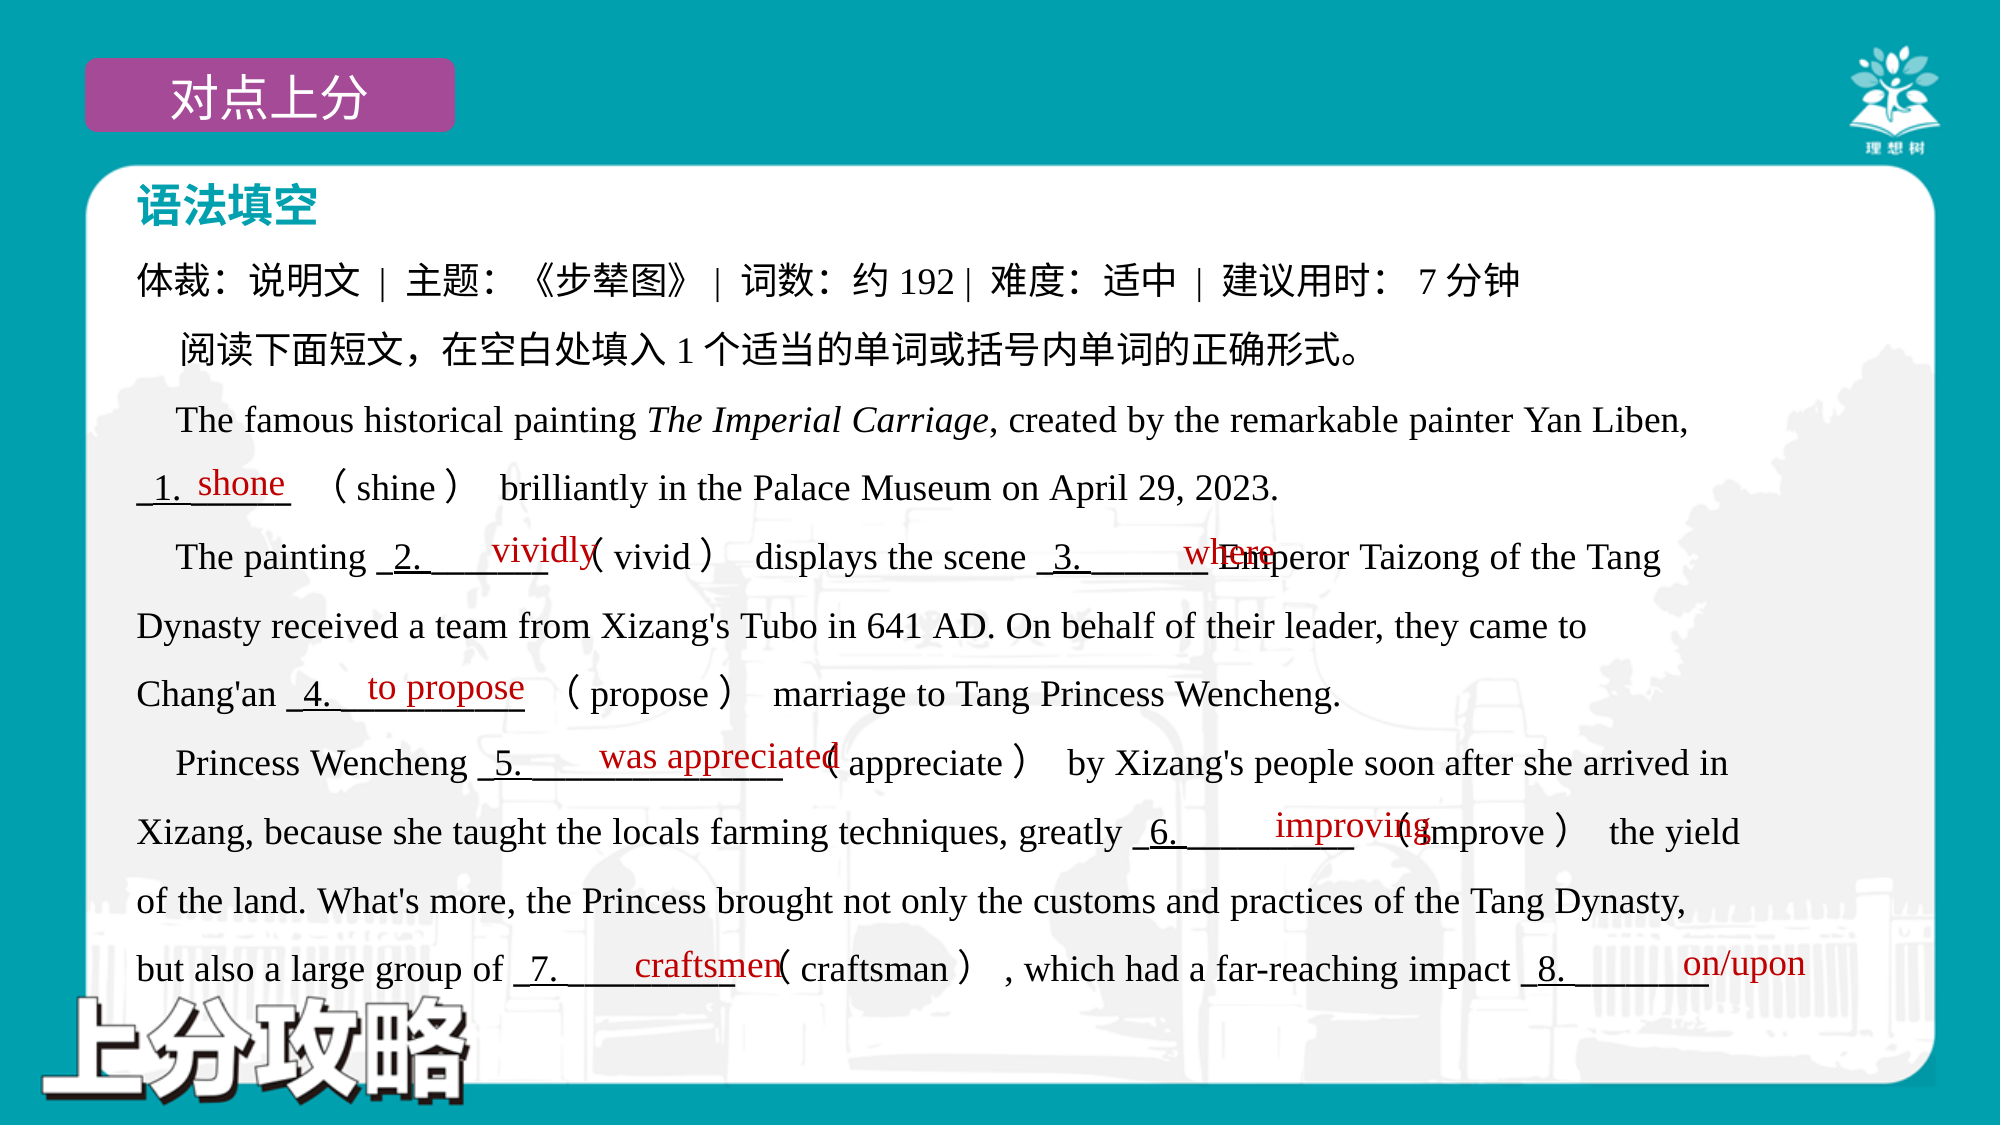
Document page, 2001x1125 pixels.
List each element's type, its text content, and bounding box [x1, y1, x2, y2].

text_box where [1169, 503, 1289, 565]
text_box shone [184, 434, 300, 496]
text_box on/upon [1669, 913, 1820, 975]
text_box to propose [349, 638, 544, 700]
text_box was appreciated [581, 707, 859, 769]
text_box craftsmen [621, 915, 797, 978]
text_box vividly [477, 501, 612, 563]
picture [0, 0, 2000, 1125]
text_box 体裁：说明文 | 主题：《步辇图》| 词数：约192 | 难度：适中 | 建议用时：7分钟 阅读下面短文，在空白处填入1个适当的单词或括号内单词的正确形式。 The famous historical painting The Imperial Carriage, created by the remarkable painter Yan Liben, _1. ______ （shine） brilliantly in the Palace Museum on April 29, 2023. The painting _2. _______ （vivid） displays the scene _3. _______ Emperor Taizong of the Tang Dynasty received a team from Xizang's Tubo in 641 AD. On behalf of their leader, they came to Chang'an _4. ___________ （propose） marriage to Tang Princess Wencheng. Princess Wencheng _5. _______________ （appreciate） by Xizang's people soon after she arrived in Xizang, because she taught the locals farming techniques, greatly _6. __________ （improve） the yield of the land. What's more, the Princess brought not only the customs and practices of the Tang Dynasty, but also a large group of _7. __________ （craftsman）, which had a far-reaching impact _8. ________ [136, 233, 1865, 990]
text_box improving [1261, 776, 1445, 838]
text_box 语法填空 [136, 176, 1865, 232]
